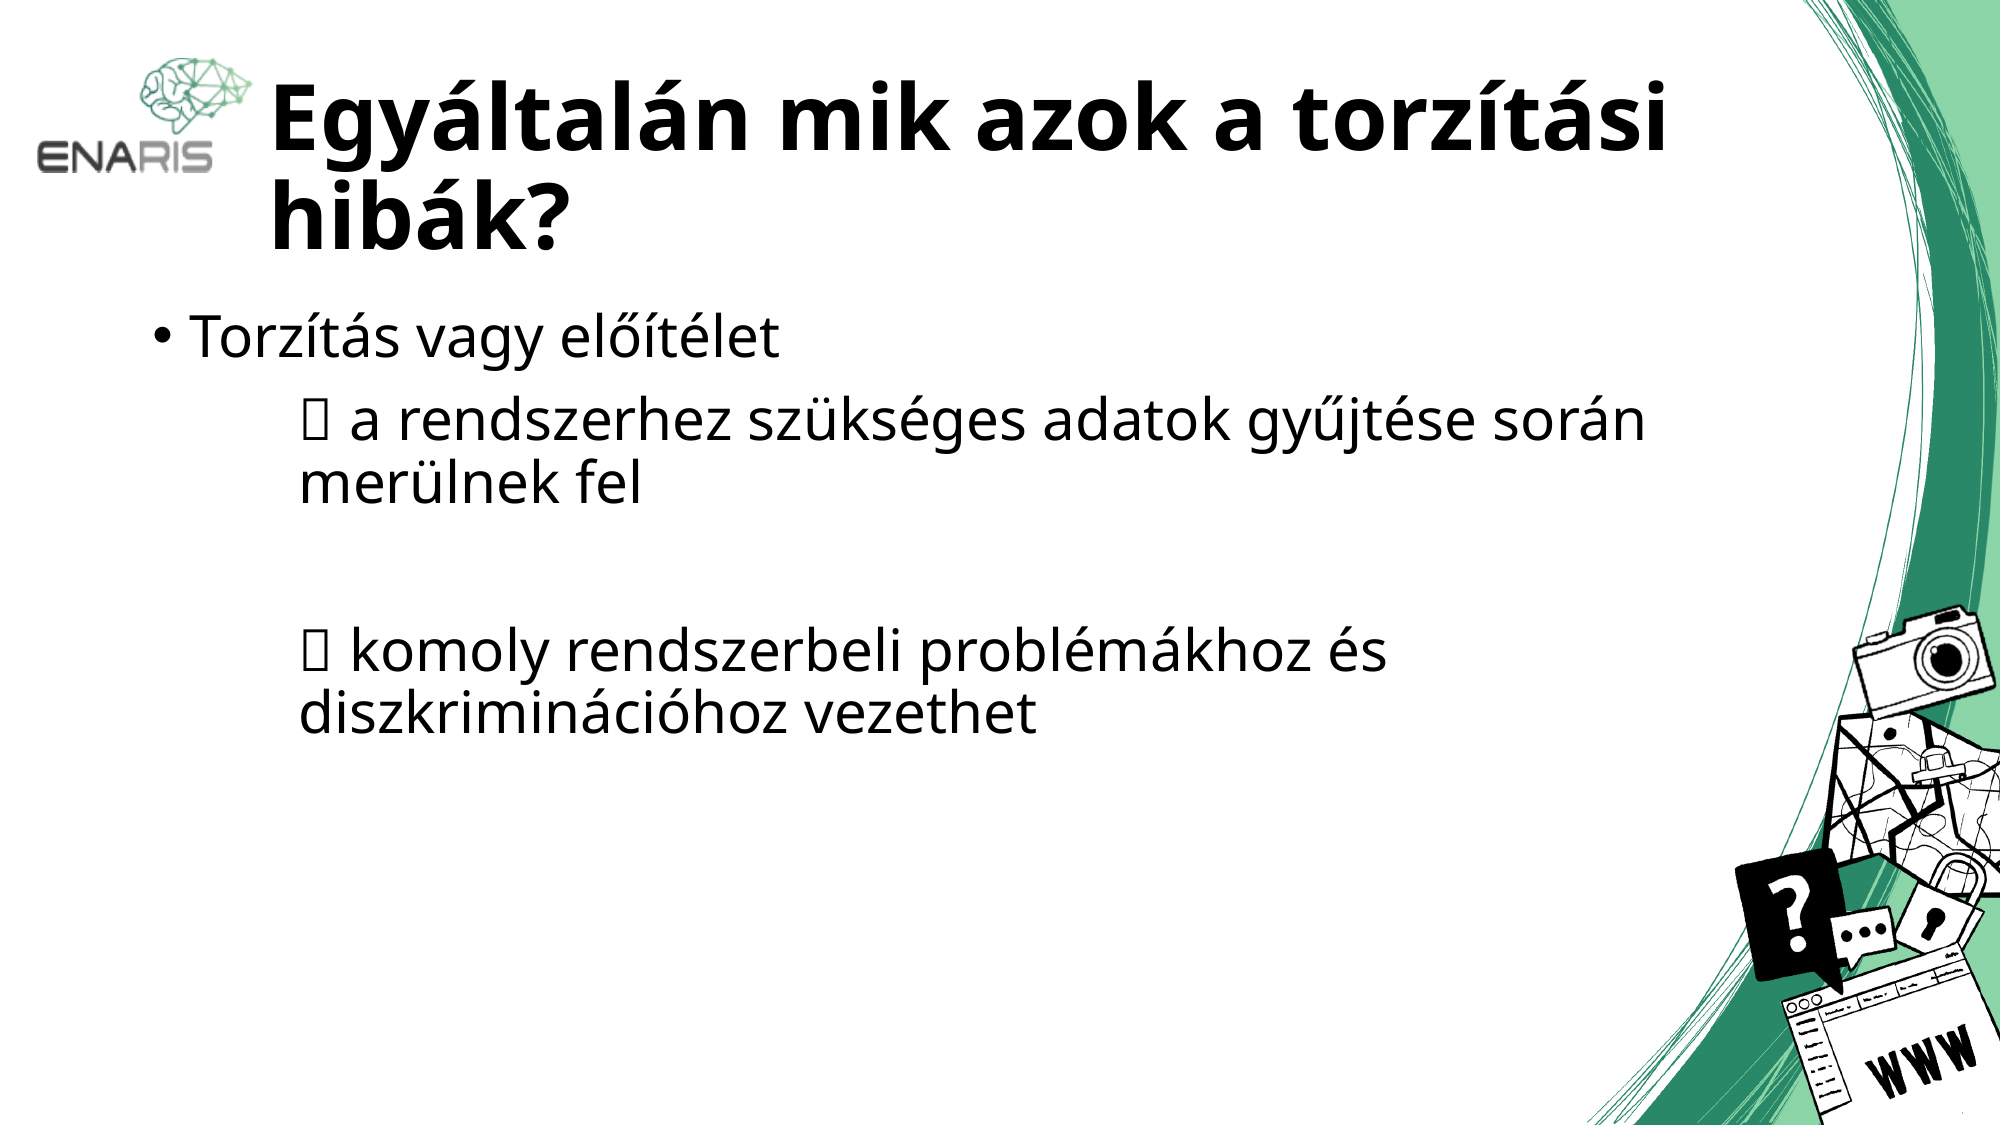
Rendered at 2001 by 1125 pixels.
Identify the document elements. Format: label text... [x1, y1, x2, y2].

picture [408, 0, 2000, 1125]
picture [37, 58, 254, 173]
title Egyáltalán mik azok a torzítási hibák? [253, 59, 1863, 281]
list Torzítás vagy előítélet  a rendszerhez szükséges adatok gyűjtése során merülnek fel  komoly rendszerbeli problémákhoz és diszkriminációhoz vezethet [137, 299, 1728, 1014]
